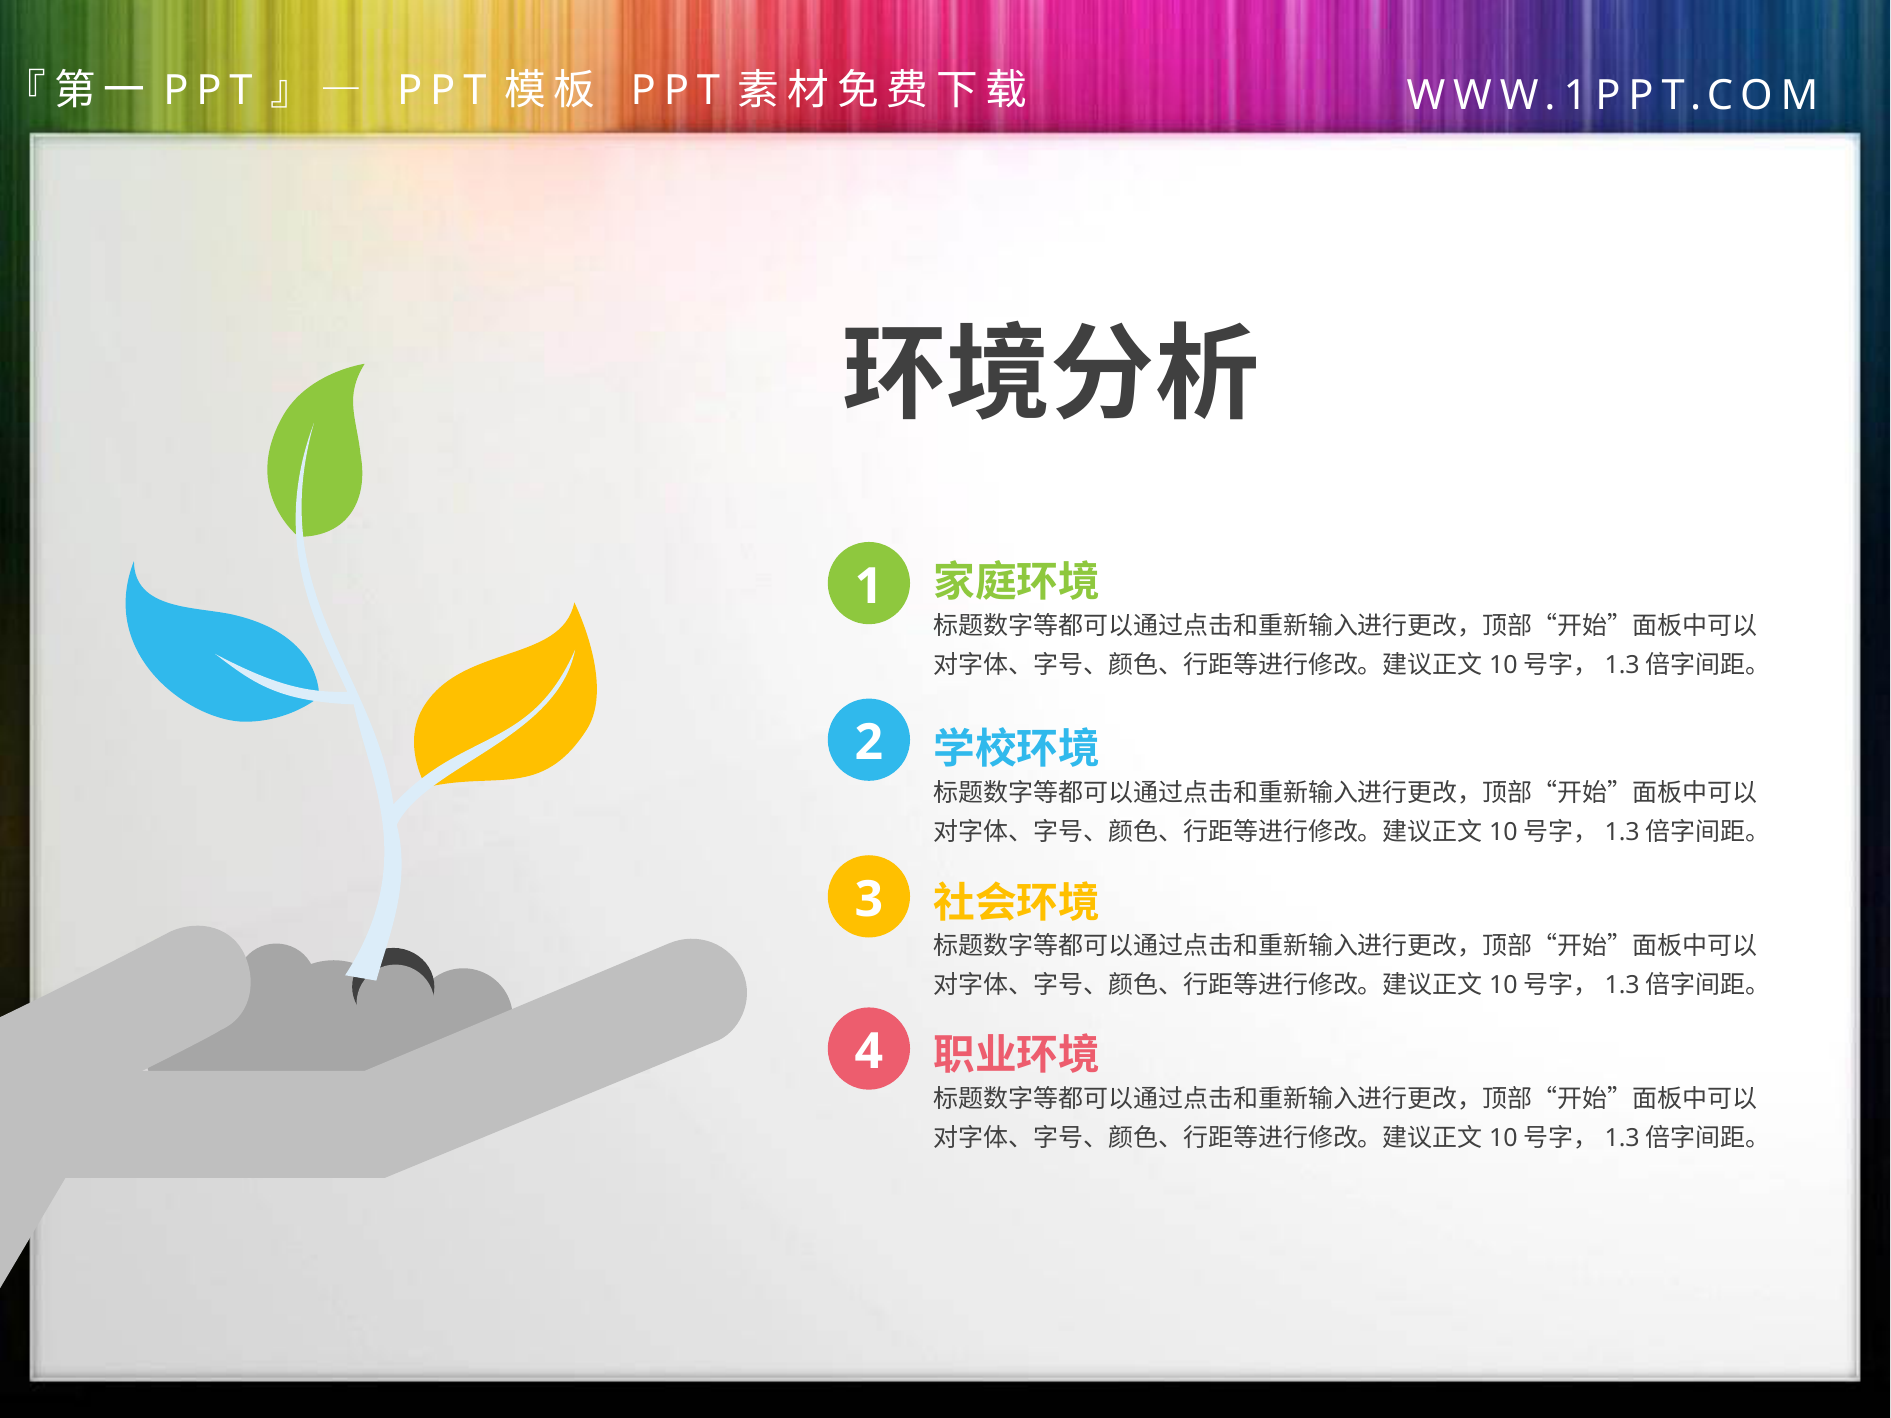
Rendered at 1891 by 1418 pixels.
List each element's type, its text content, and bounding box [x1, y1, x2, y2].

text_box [827, 689, 1777, 842]
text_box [0, 363, 756, 1347]
text_box 环境分析 [827, 299, 1838, 439]
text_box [827, 842, 1777, 994]
picture [0, 0, 1891, 1418]
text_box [827, 522, 1777, 688]
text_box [827, 994, 1777, 1161]
